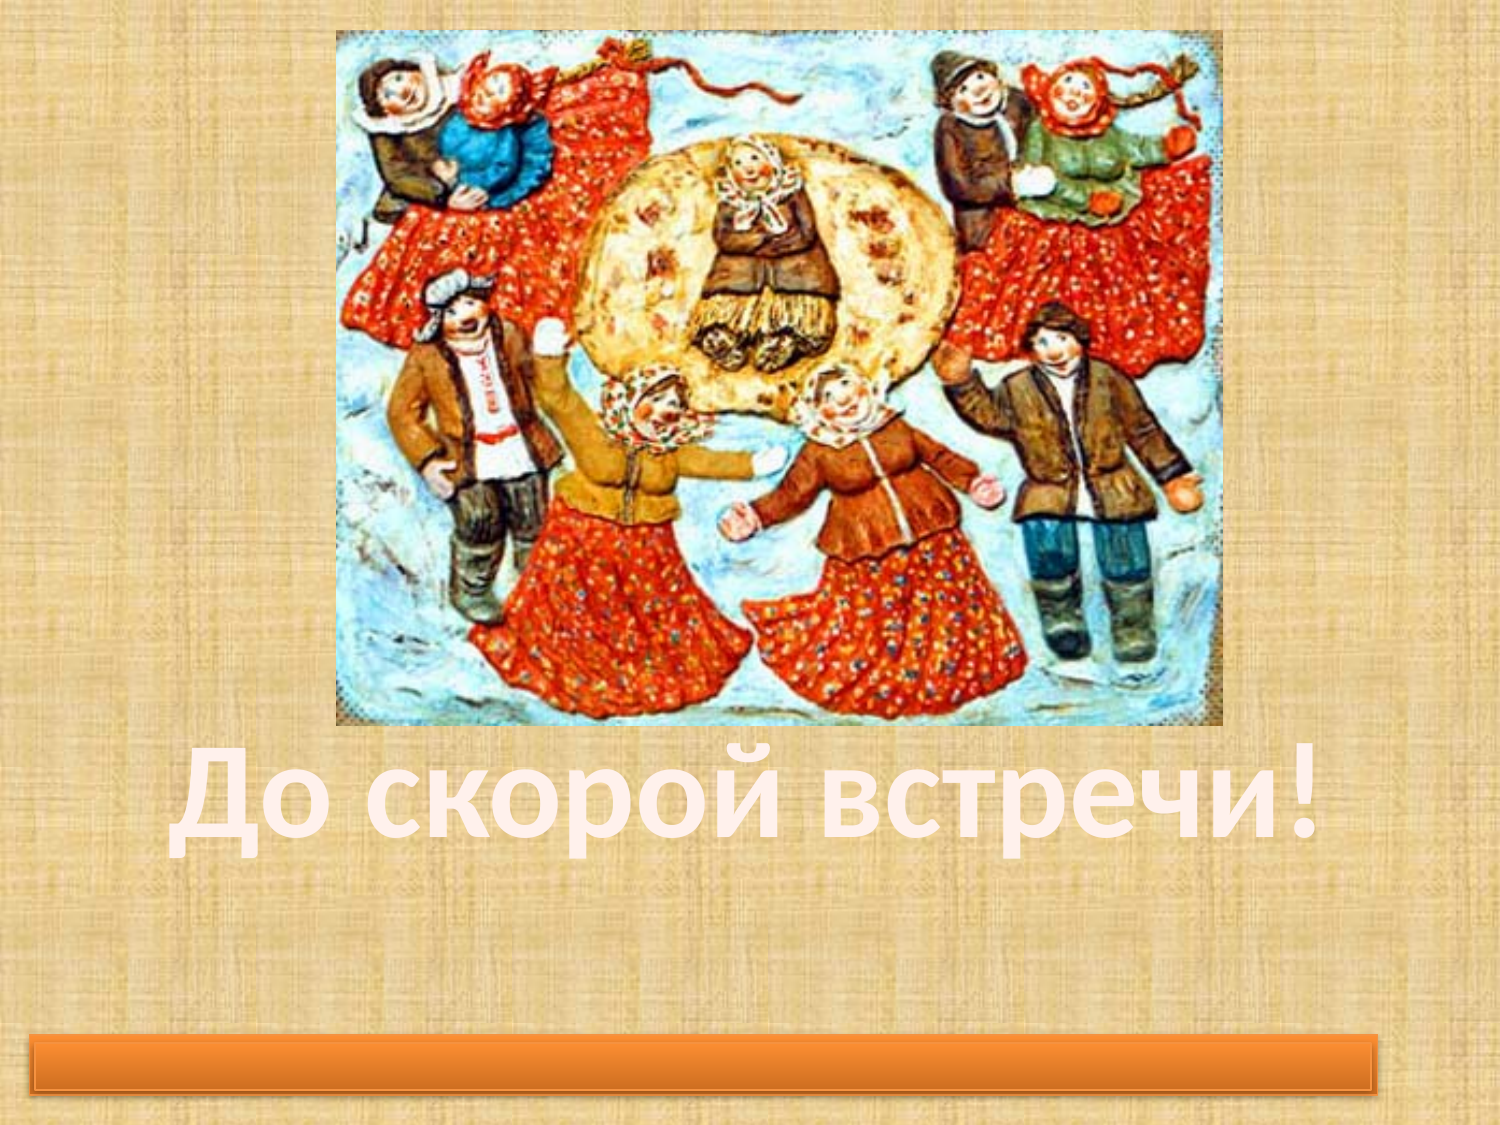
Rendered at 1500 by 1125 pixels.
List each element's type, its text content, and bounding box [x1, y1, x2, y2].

text_box [34, 1042, 1372, 1091]
picture [0, 0, 1500, 1125]
text_box До скорой встречи! [153, 692, 1344, 873]
